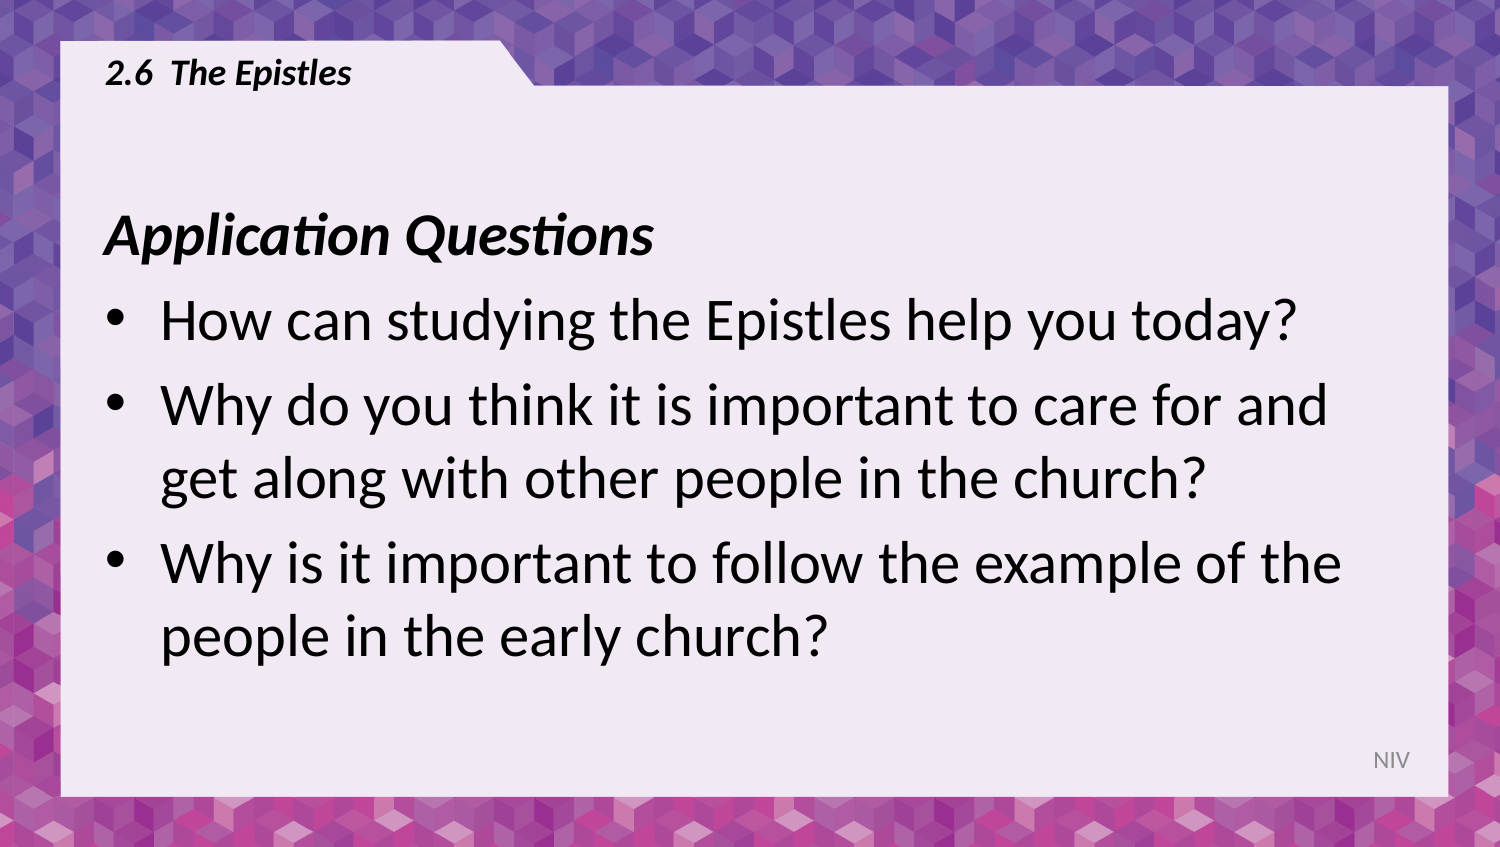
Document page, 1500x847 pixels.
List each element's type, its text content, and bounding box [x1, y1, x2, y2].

picture [0, 0, 1500, 847]
title 2.6 The Epistles [89, 33, 1420, 108]
list Application Questions How can studying the Epistles help you today? Why do you think it is important to care for and get along with other people in the church? Why is it important to follow the example of the people in the early church? [89, 141, 1403, 722]
footer NIV [950, 736, 1425, 782]
